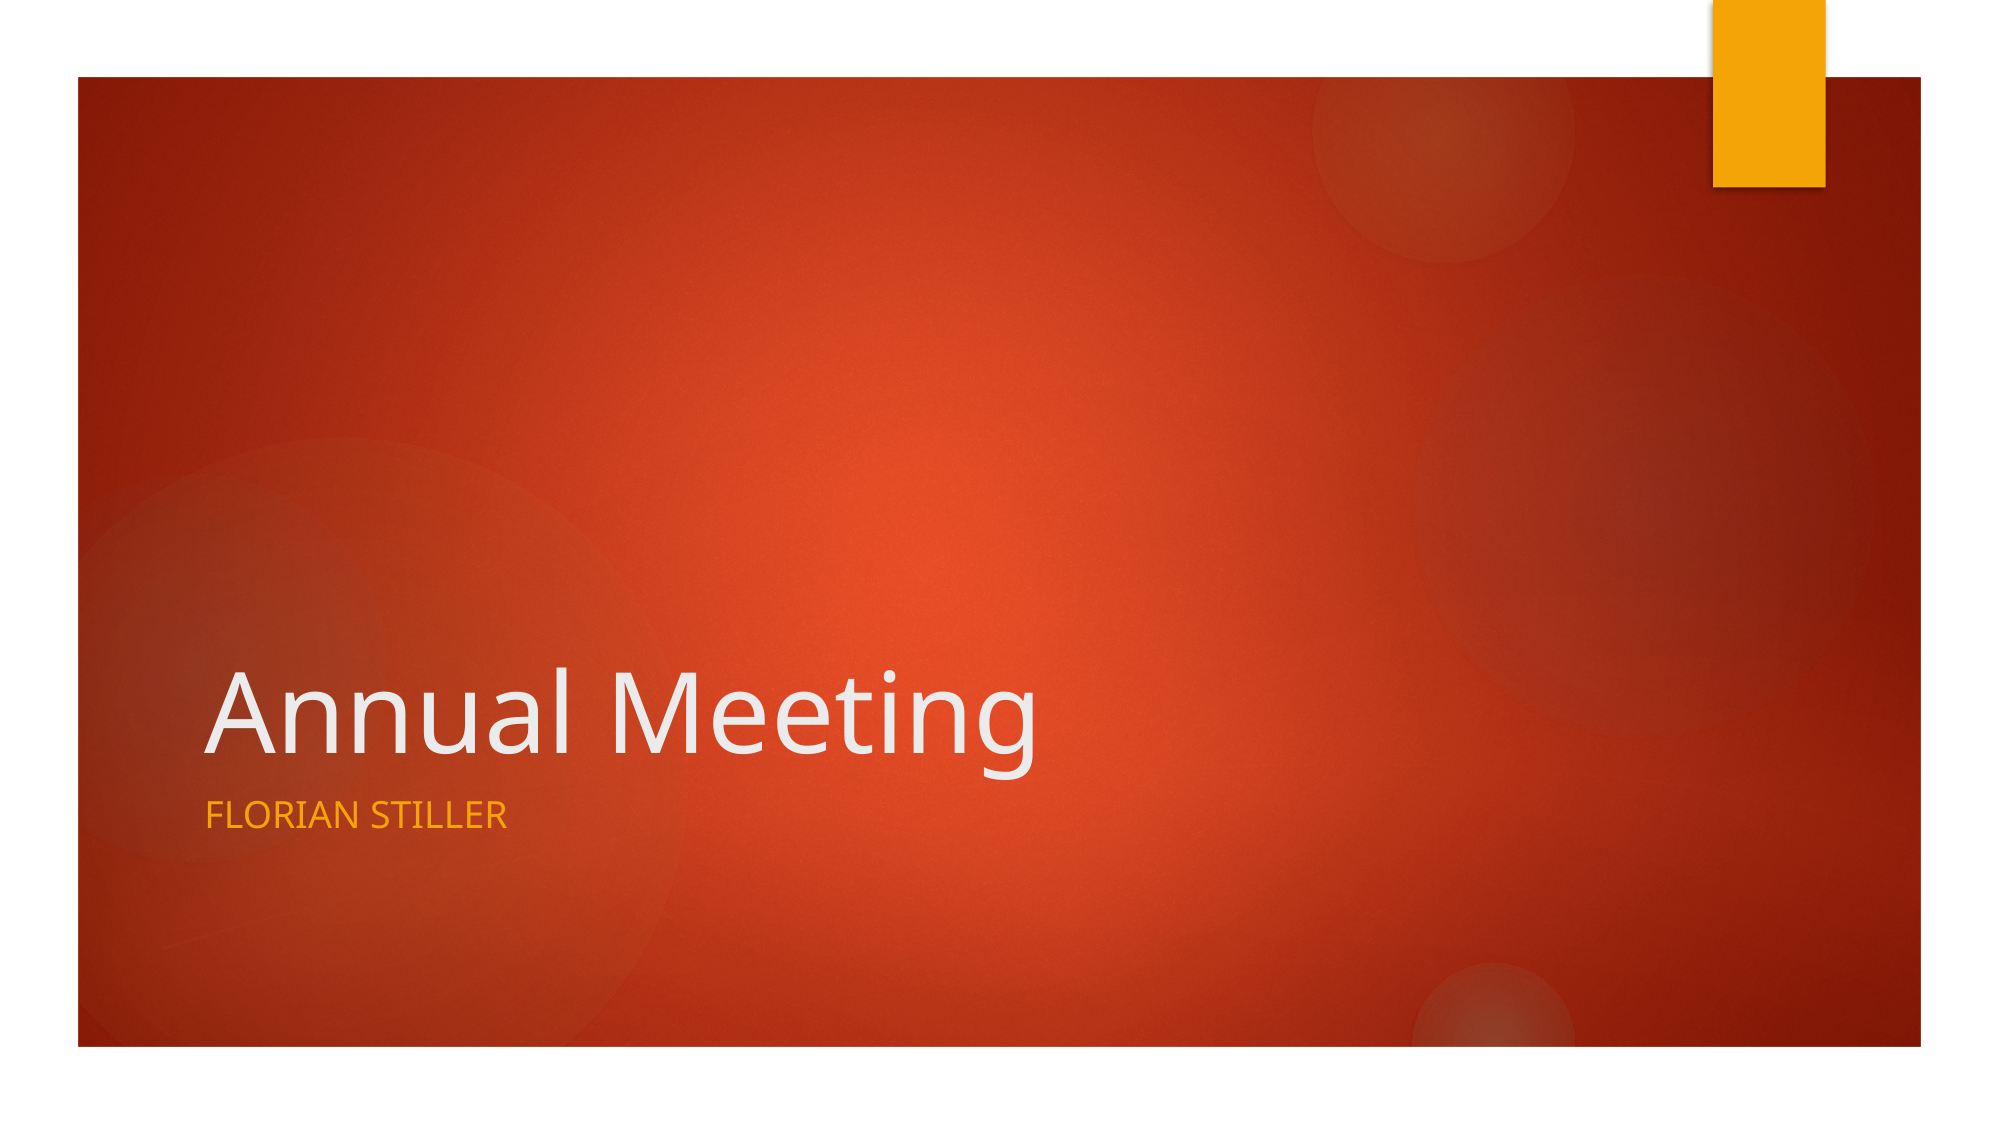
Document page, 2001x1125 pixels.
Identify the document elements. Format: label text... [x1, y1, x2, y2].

subtitle Florian Stiller [189, 783, 1638, 925]
title Annual Meeting [189, 344, 1638, 783]
